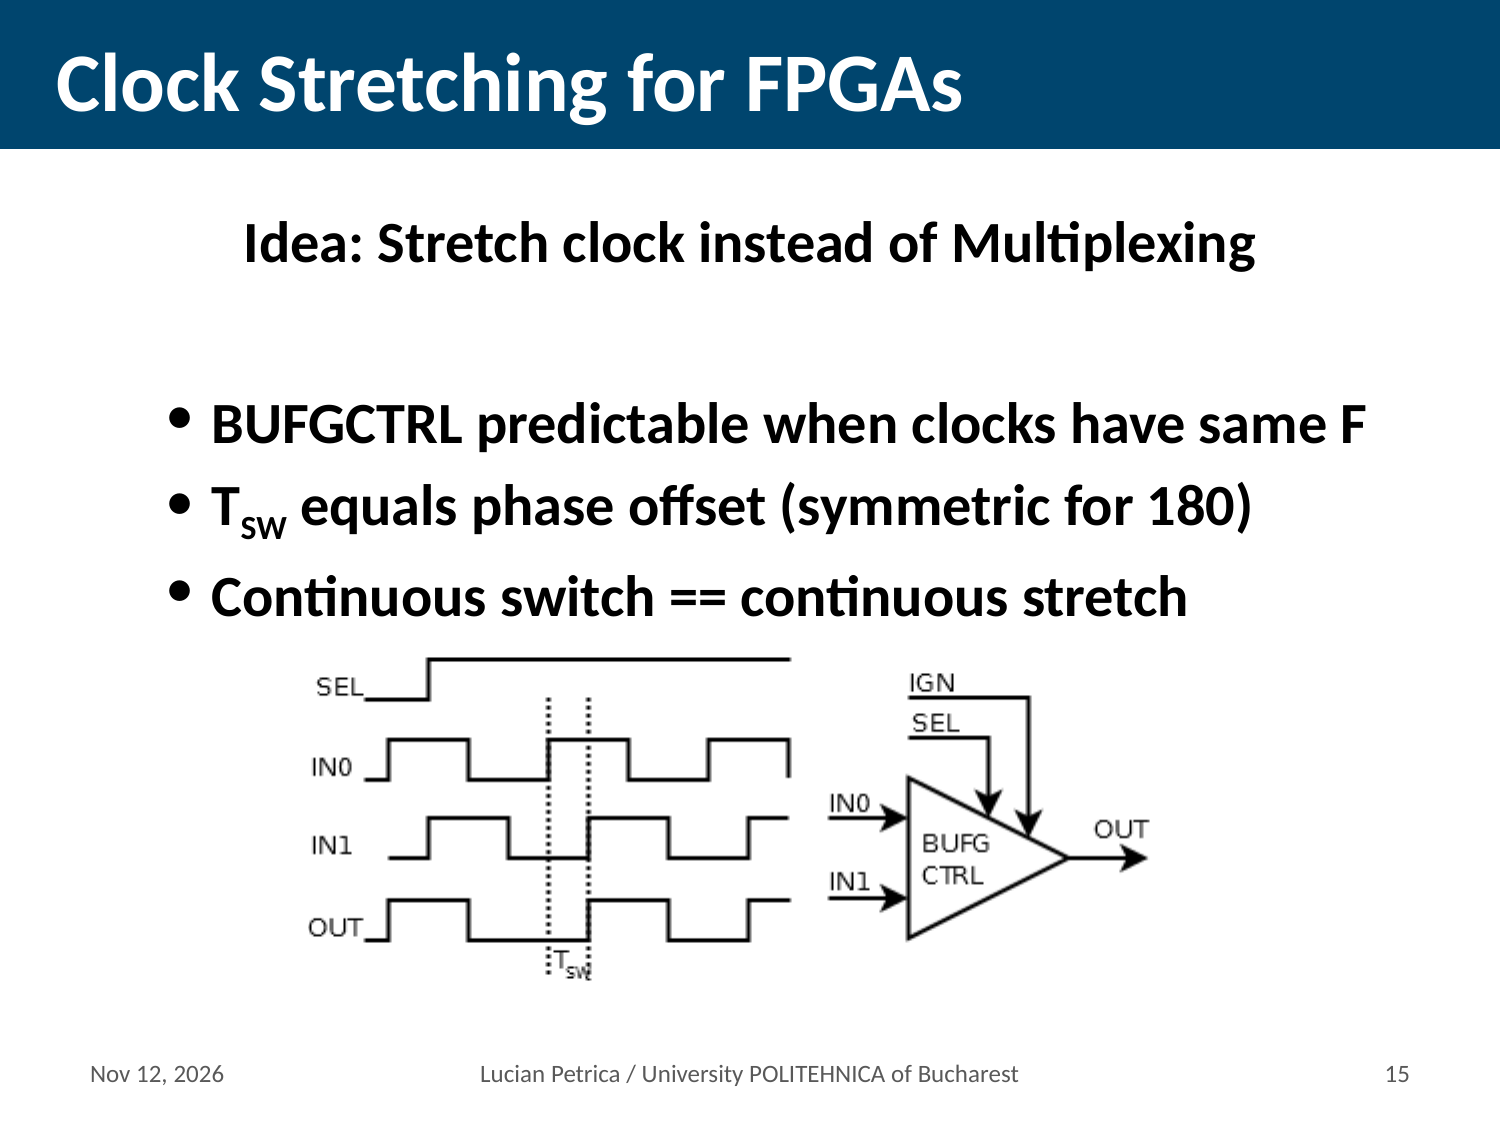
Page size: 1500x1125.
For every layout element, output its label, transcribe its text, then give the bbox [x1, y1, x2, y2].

footer Lucian Petrica / University POLITEHNICA of Bucharest [277, 1042, 1223, 1103]
slide_number 14 [1246, 1042, 1425, 1103]
picture [308, 656, 1152, 983]
slide_number 11-Mar-15 [75, 1042, 254, 1103]
title Clock Stretching for FPGAs [41, 15, 1459, 142]
list Idea: Stretch clock instead of Multiplexing BUFGCTRL predictable when clocks have same F TSW equals phase offset (symmetric for 180) Continuous switch == continuous stretch [75, 196, 1425, 1010]
